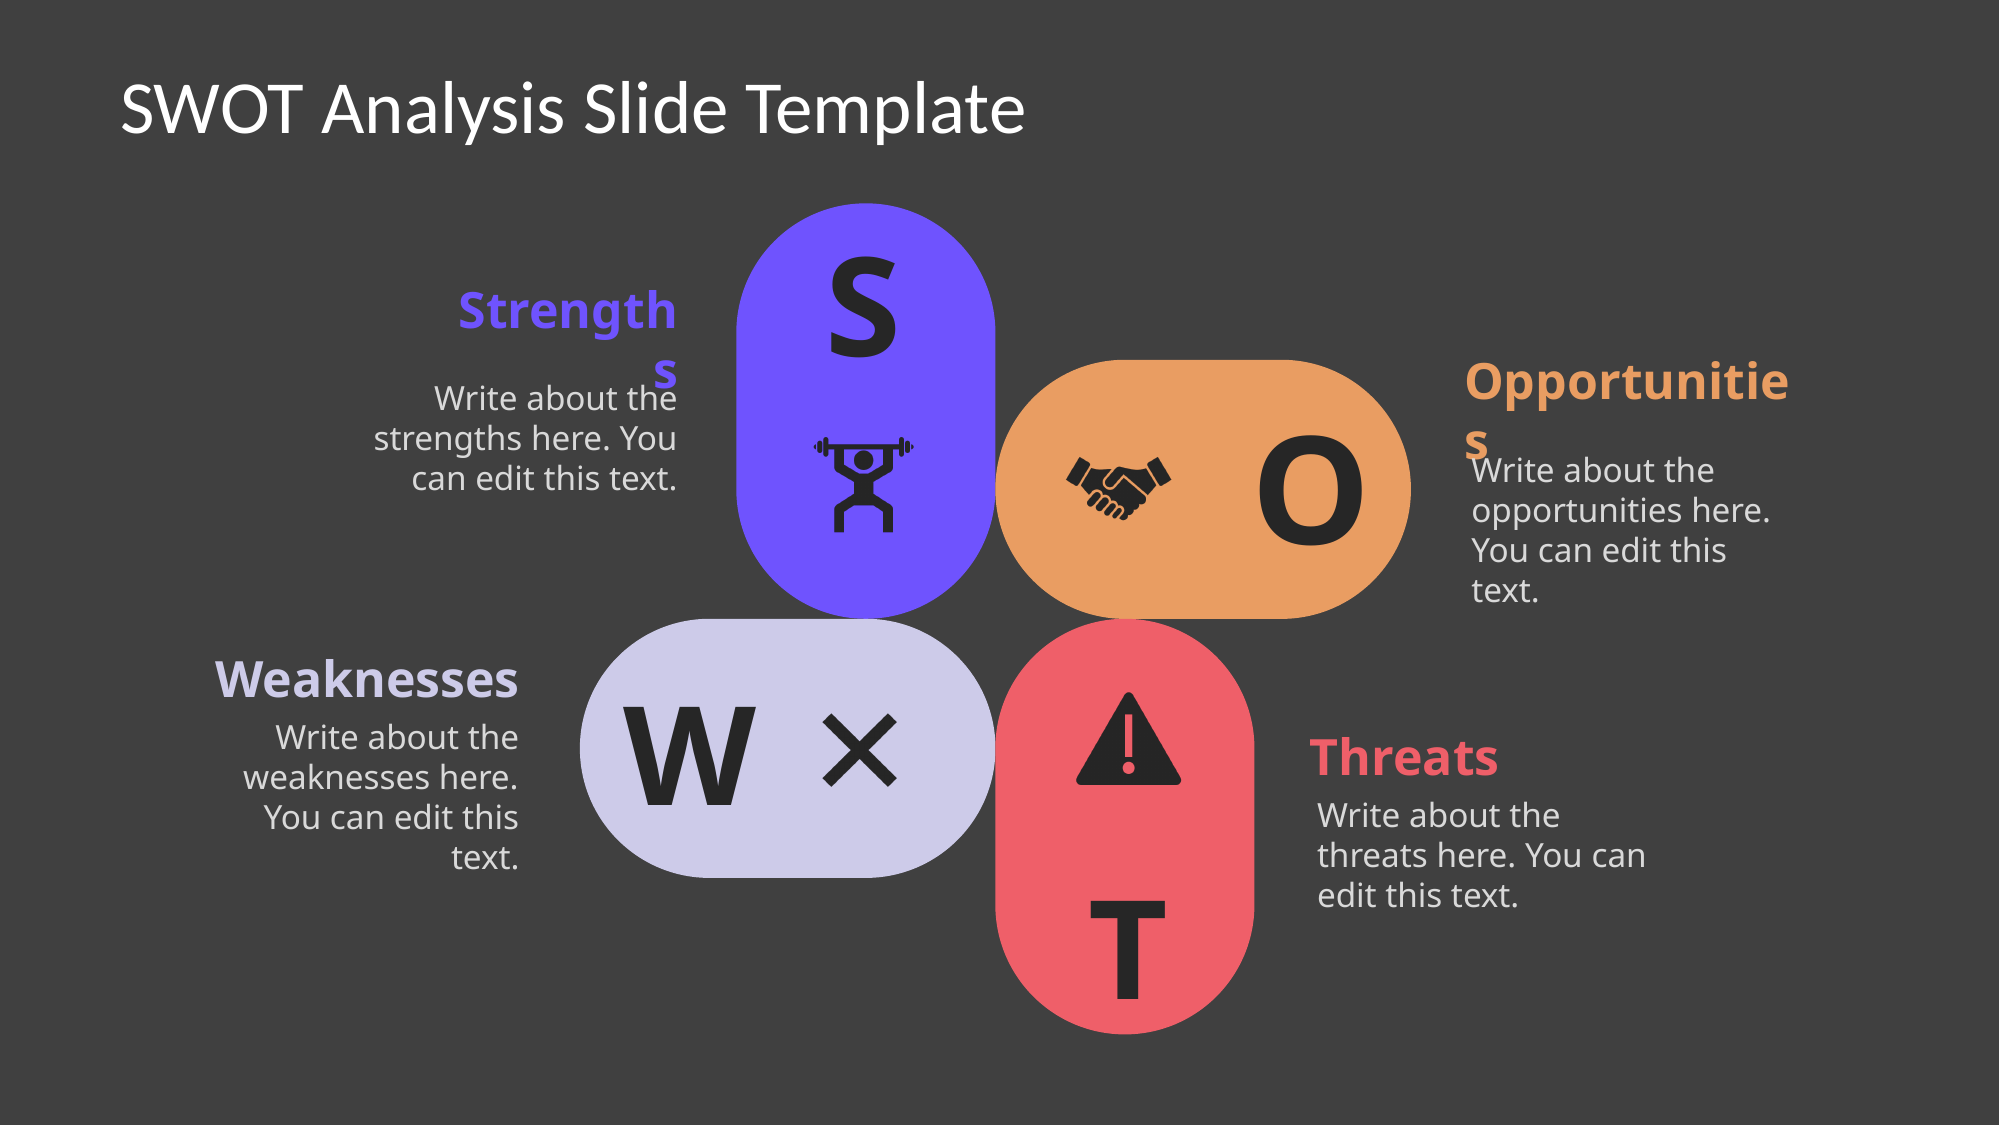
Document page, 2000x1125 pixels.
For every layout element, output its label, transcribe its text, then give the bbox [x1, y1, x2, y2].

text_box W [616, 683, 764, 818]
text_box Write about the weaknesses here. You can edit this text. [185, 714, 521, 856]
text_box [995, 359, 1411, 619]
text_box T [1055, 876, 1202, 1012]
picture [1059, 430, 1177, 548]
title SWOT Analysis Slide Template [99, 45, 1900, 162]
text_box Weaknesses [185, 647, 521, 707]
text_box [579, 618, 995, 878]
picture [809, 700, 910, 801]
picture [1070, 679, 1187, 797]
text_box Opportunities [1462, 380, 1806, 440]
text_box Threats [1308, 725, 1555, 786]
text_box Write about the strengths here. You can edit this text. [344, 375, 680, 518]
text_box Write about the opportunities here. You can edit this text. [1469, 447, 1806, 586]
text_box Write about the threats here. You can edit this text. [1315, 792, 1652, 928]
text_box [736, 203, 996, 619]
text_box Strengths [436, 308, 680, 368]
picture [805, 426, 922, 543]
text_box O [1244, 413, 1377, 555]
text_box S [808, 233, 920, 369]
text_box [995, 618, 1255, 1035]
